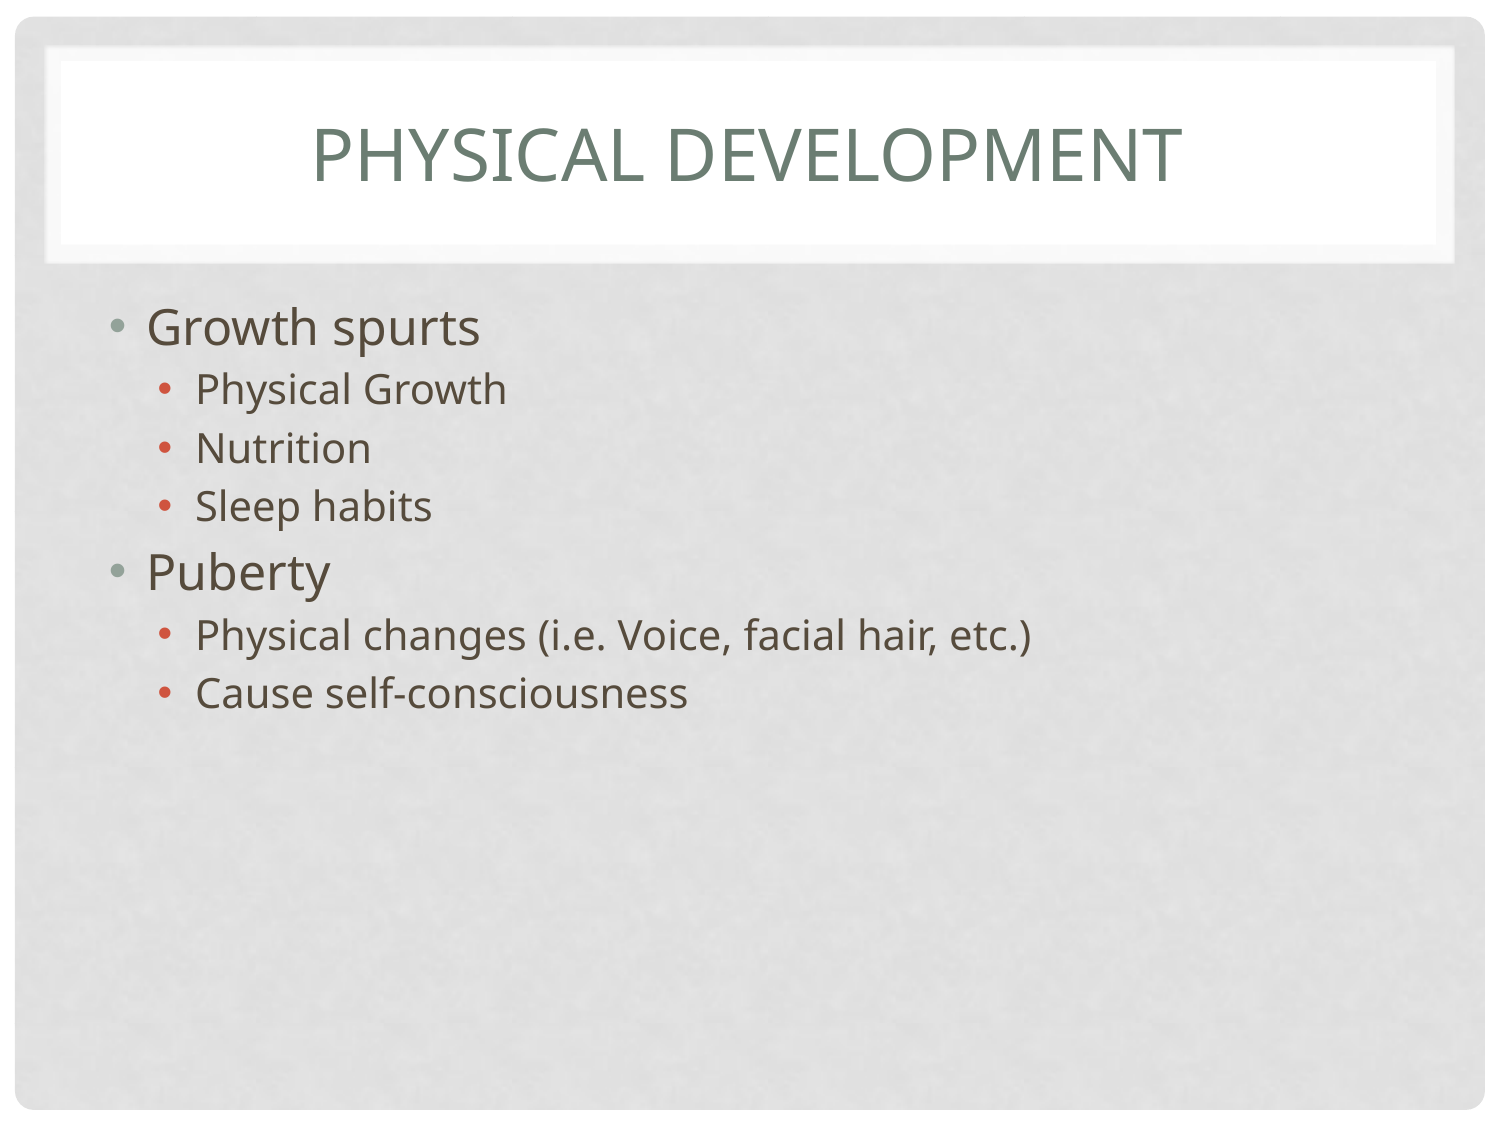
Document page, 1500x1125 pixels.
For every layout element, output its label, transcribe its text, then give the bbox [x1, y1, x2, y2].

list Growth spurts Physical Growth Nutrition Sleep habits Puberty Physical changes (i.e. Voice, facial hair, etc.) Cause self-consciousness [75, 287, 1425, 1005]
title Physical Development [69, 66, 1425, 238]
